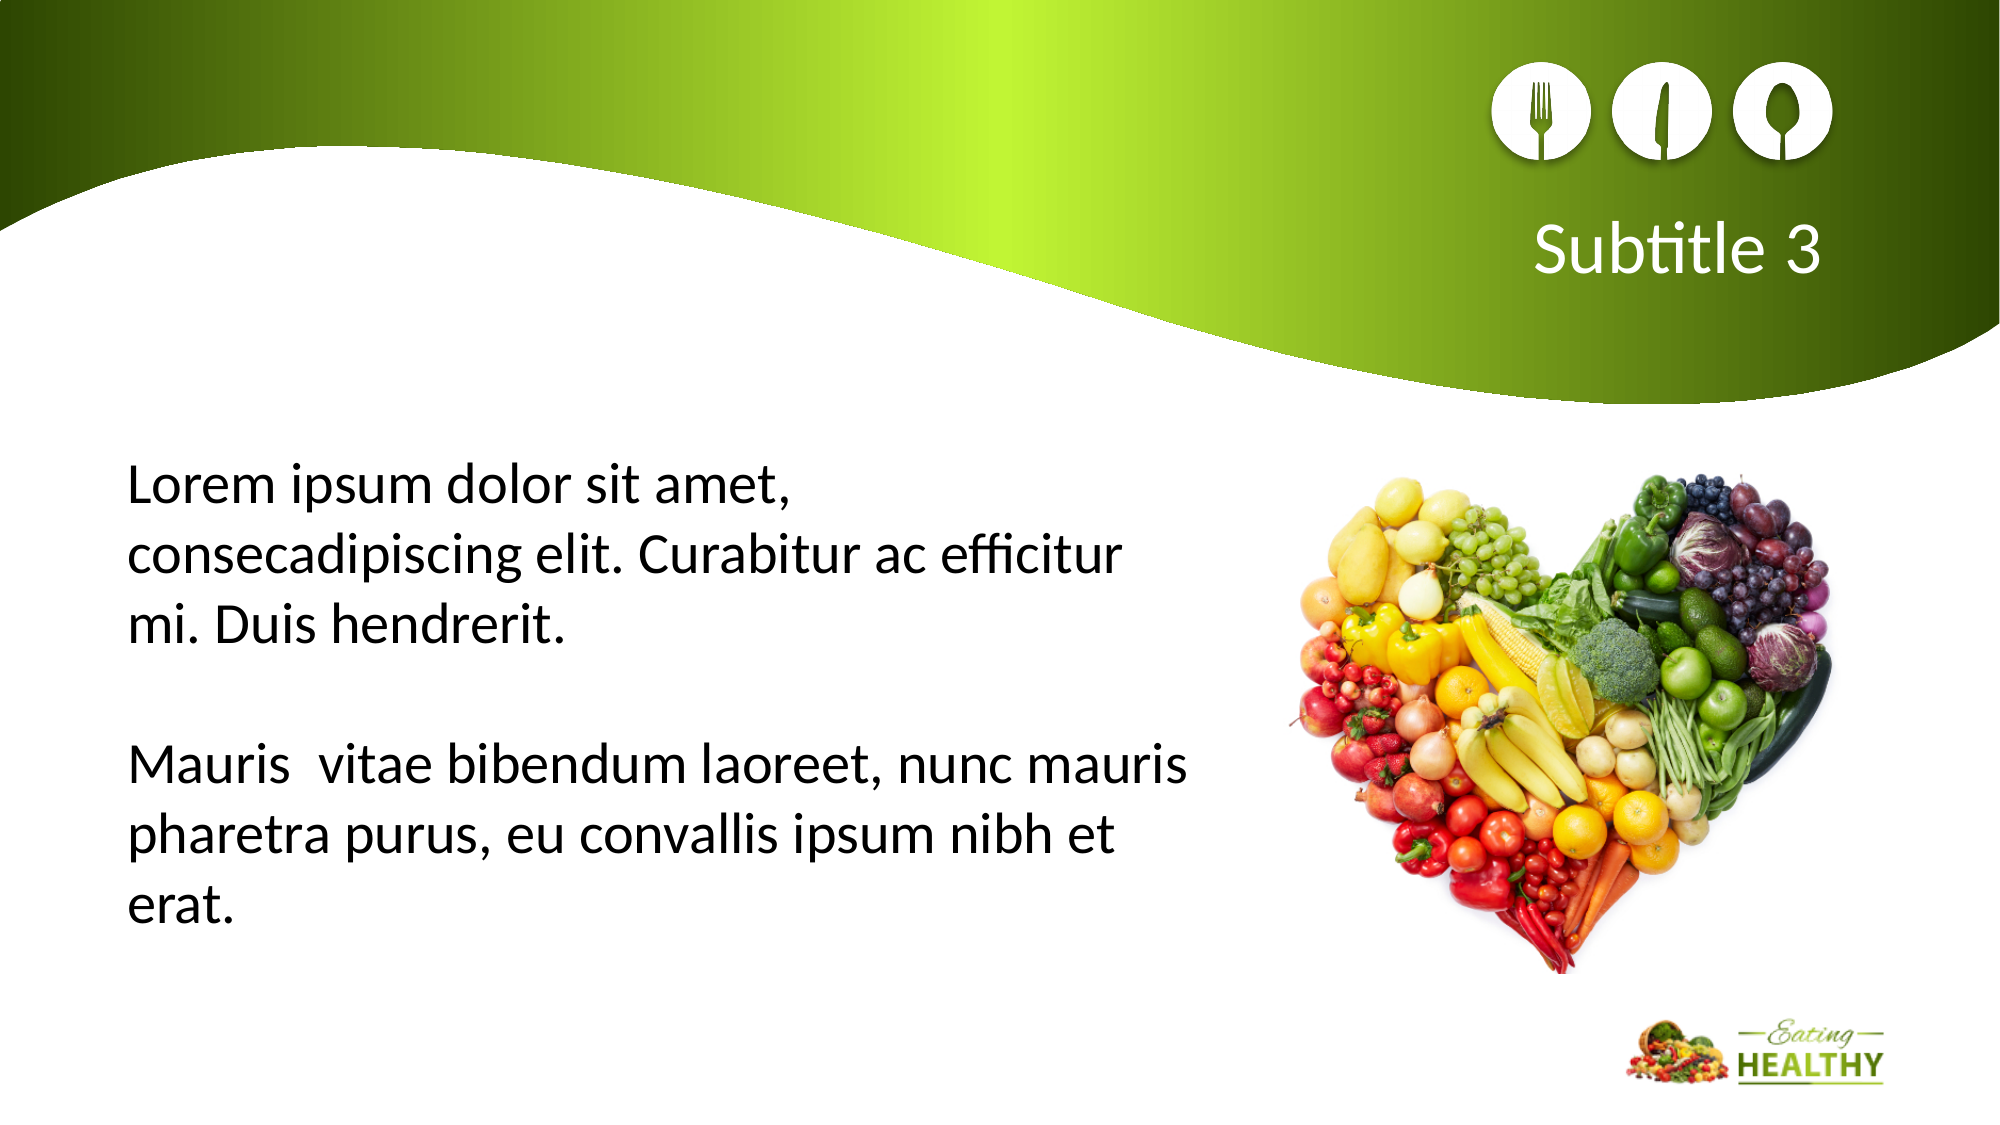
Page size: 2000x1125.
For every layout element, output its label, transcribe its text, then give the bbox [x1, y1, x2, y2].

picture [1562, 1012, 1953, 1091]
list Lorem ipsum dolor sit amet, consecadipiscing elit. Curabitur ac efficitur mi. Duis hendrerit. Mauris vitae bibendum laoreet, nunc mauris pharetra purus, eu convallis ipsum nibh et erat. [112, 437, 1213, 1017]
picture [1249, 470, 1863, 974]
title Subtitle 3 [1337, 191, 1838, 342]
